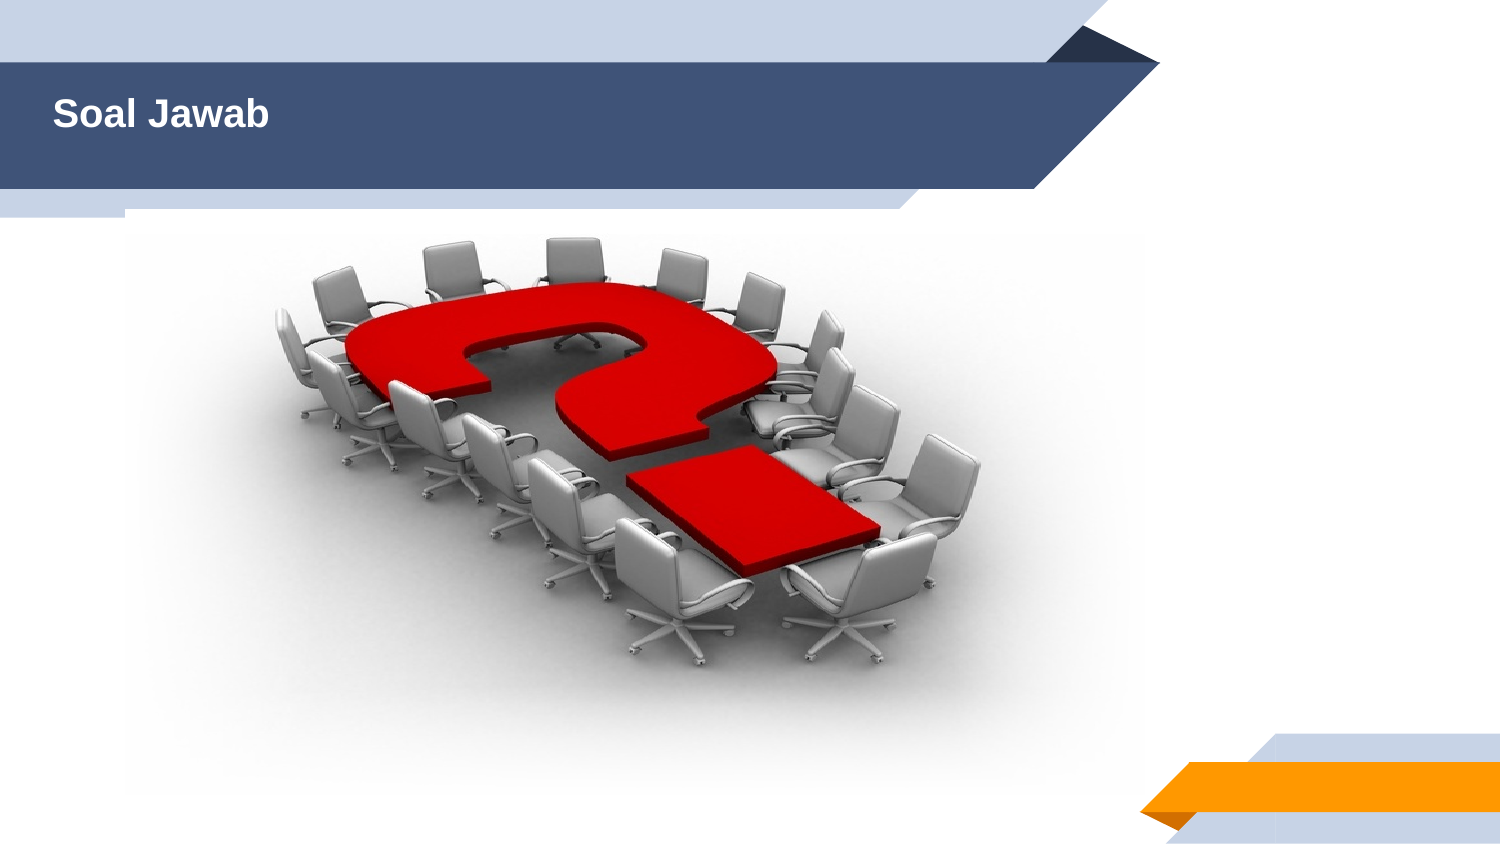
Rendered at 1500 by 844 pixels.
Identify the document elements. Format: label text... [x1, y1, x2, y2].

title Soal Jawab [37, 71, 1388, 151]
picture [124, 209, 1145, 795]
